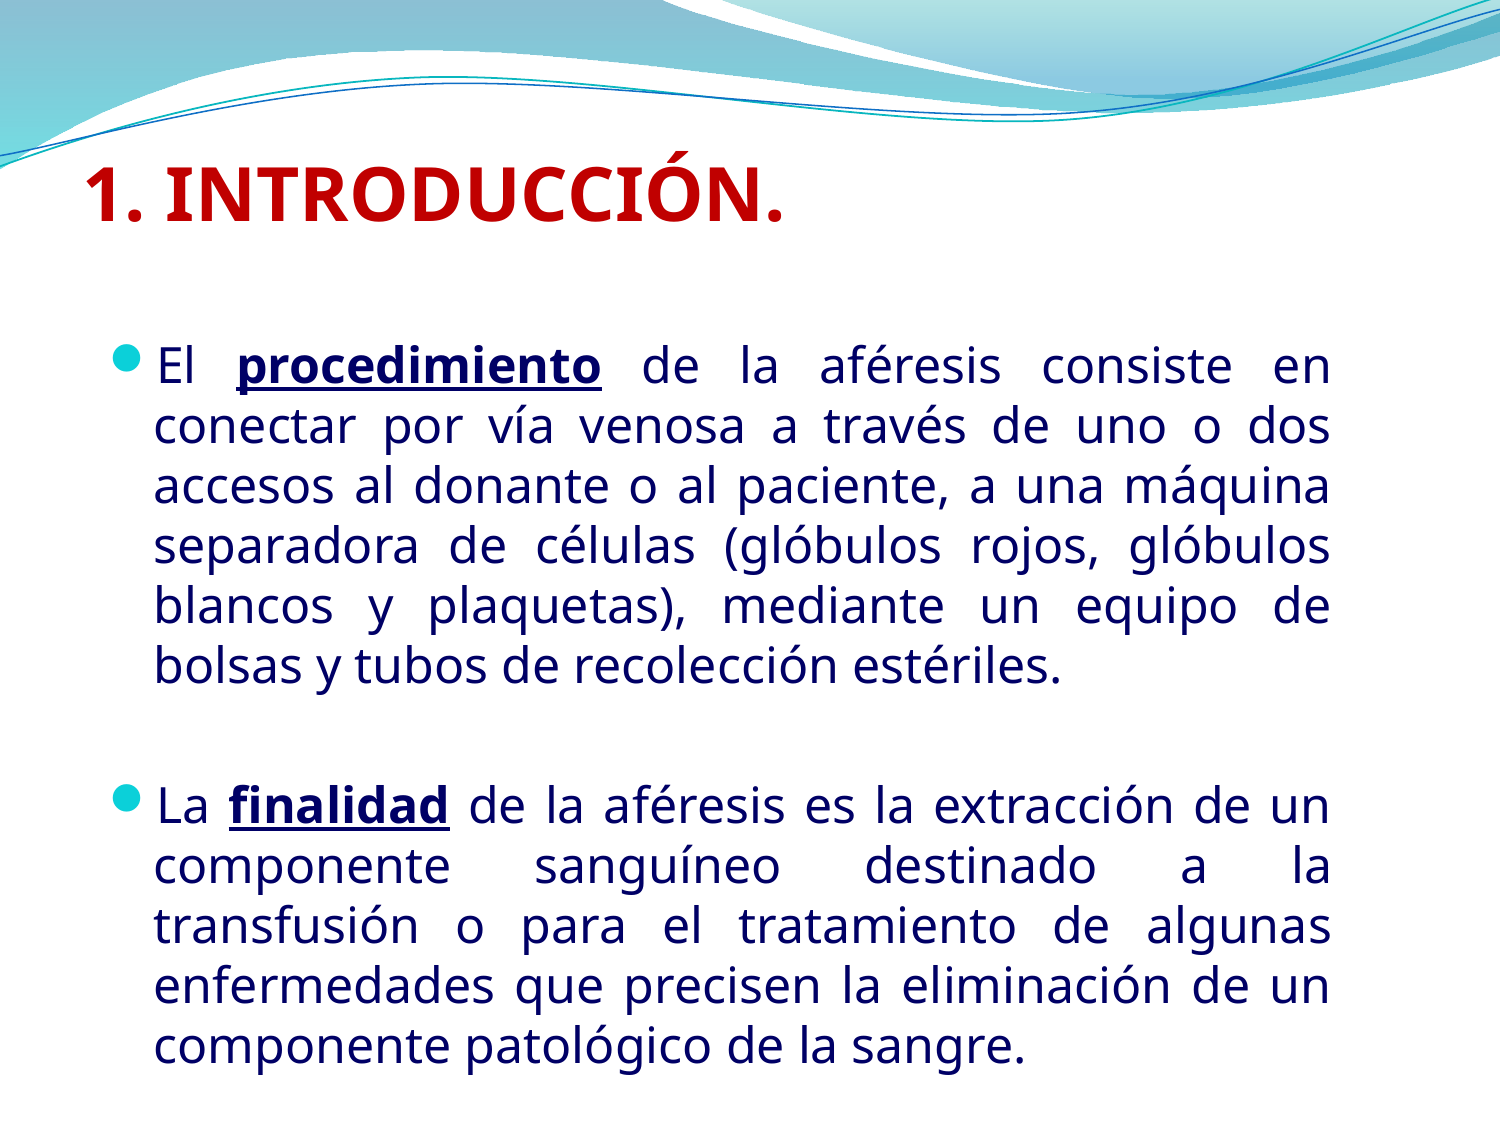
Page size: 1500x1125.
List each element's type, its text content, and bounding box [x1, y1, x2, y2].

title 1. INTRODUCCIÓN. [81, 140, 1209, 237]
list El procedimiento de la aféresis consiste en conectar por vía venosa a través de uno o dos accesos al donante o al paciente, a una máquina separadora de células (glóbulos rojos, glóbulos blancos y plaquetas), mediante un equipo de bolsas y tubos de recolección estériles. La finalidad de la aféresis es la extracción de un componente sanguíneo destinado a la transfusión o para el tratamiento de algunas enfermedades que precisen la eliminación de un componente patológico de la sangre. [93, 281, 1348, 1050]
